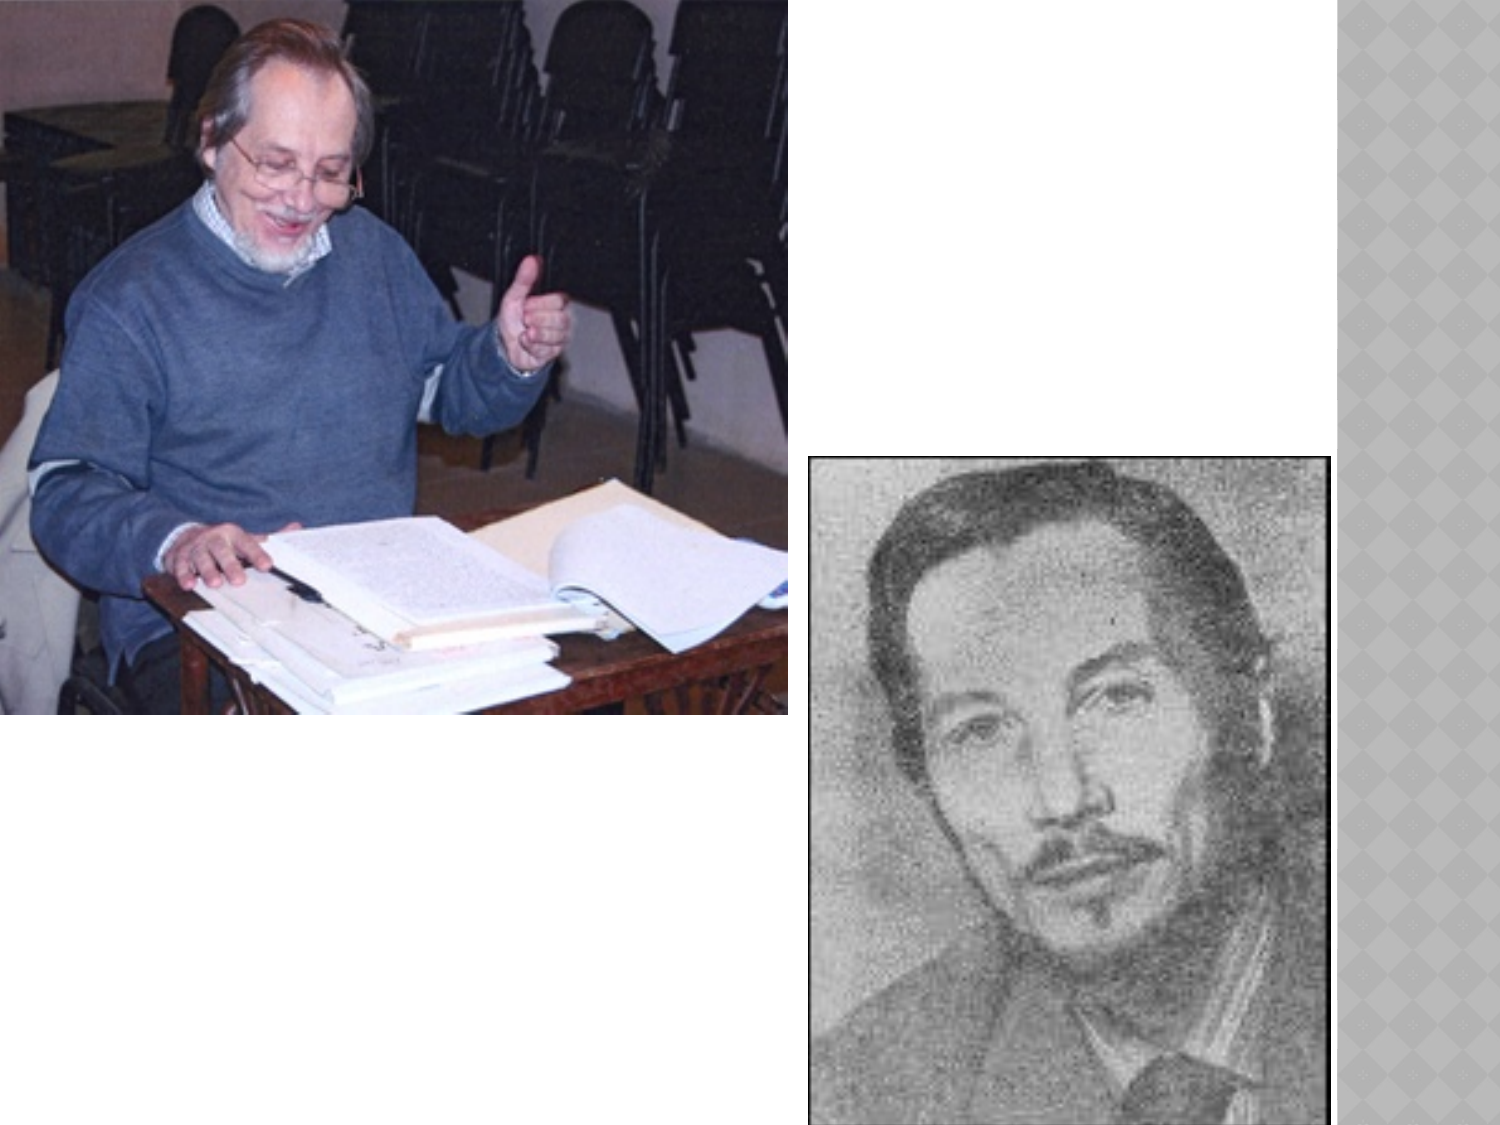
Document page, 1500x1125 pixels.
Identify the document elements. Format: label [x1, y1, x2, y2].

list [0, 0, 789, 716]
picture [808, 456, 1331, 1125]
